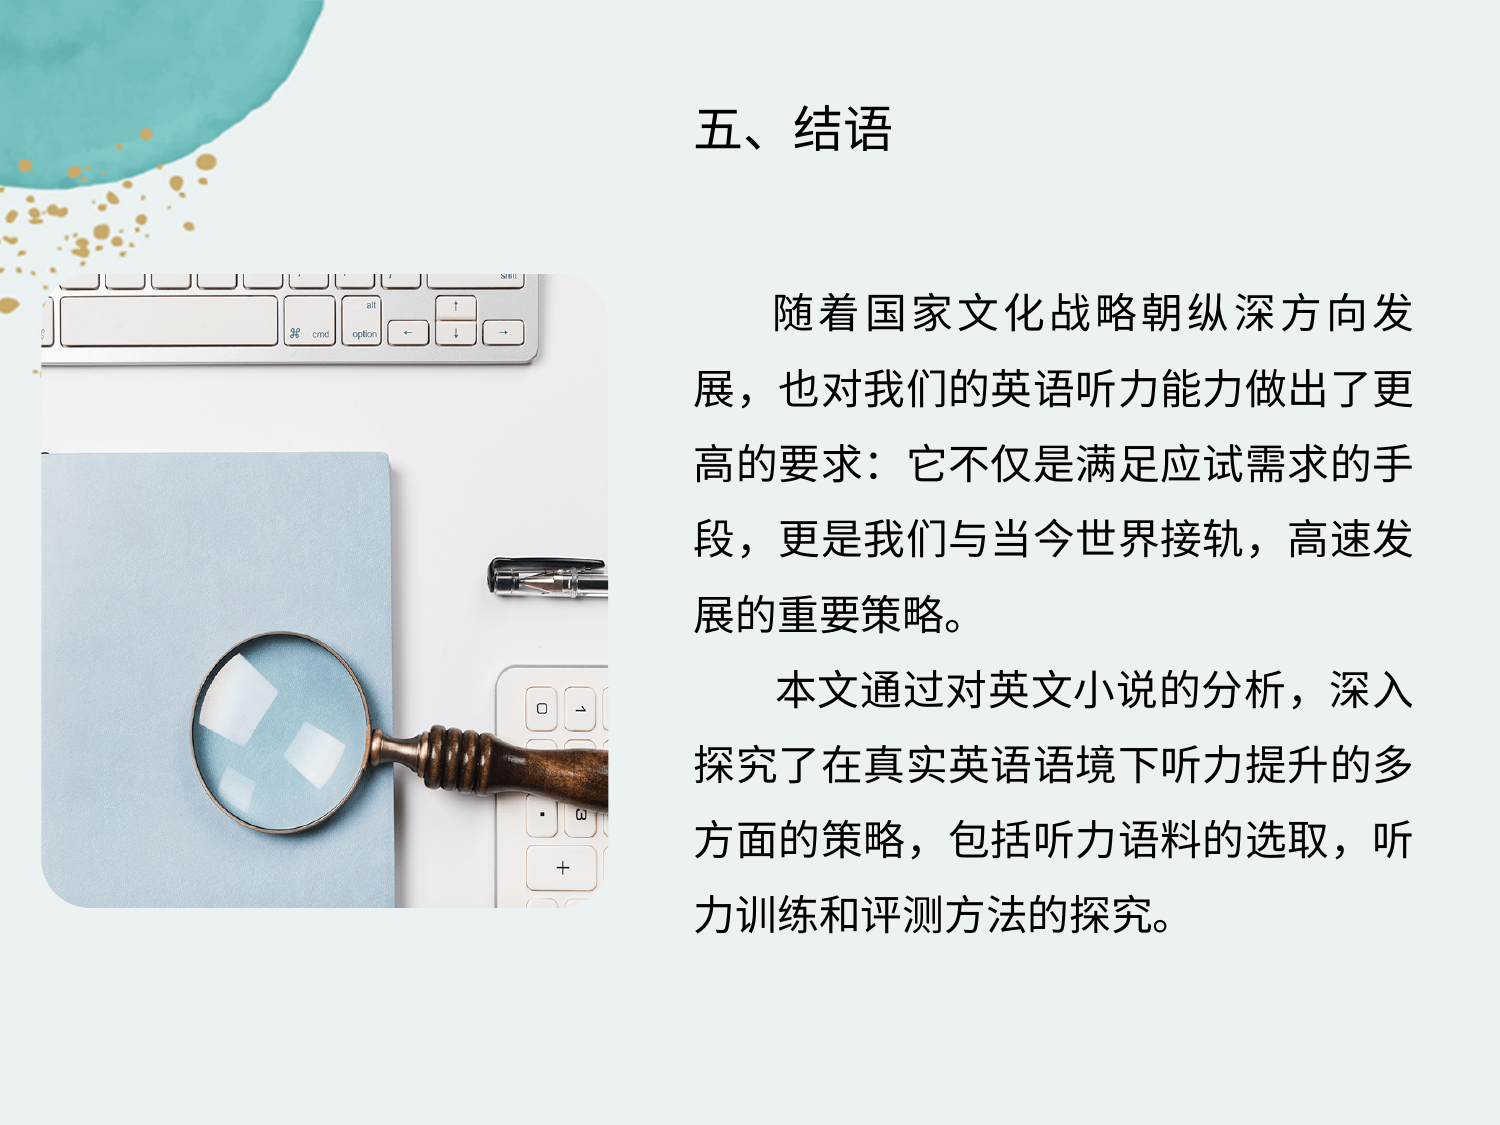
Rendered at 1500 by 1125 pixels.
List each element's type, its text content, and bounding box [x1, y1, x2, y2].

text_box 随着国家文化战略朝纵深方向发展，也对我们的英语听力能力做出了更高的要求：它不仅是满足应试需求的手段，更是我们与当今世界接轨，高速发展的重要策略。 本文通过对英文小说的分析，深入探究了在真实英语语境下听力提升的多方面的策略，包括听力语料的选取，听力训练和评测方法的探究。 [679, 240, 1430, 946]
text_box 五、结语 [679, 89, 1058, 165]
picture [0, 0, 1500, 1125]
